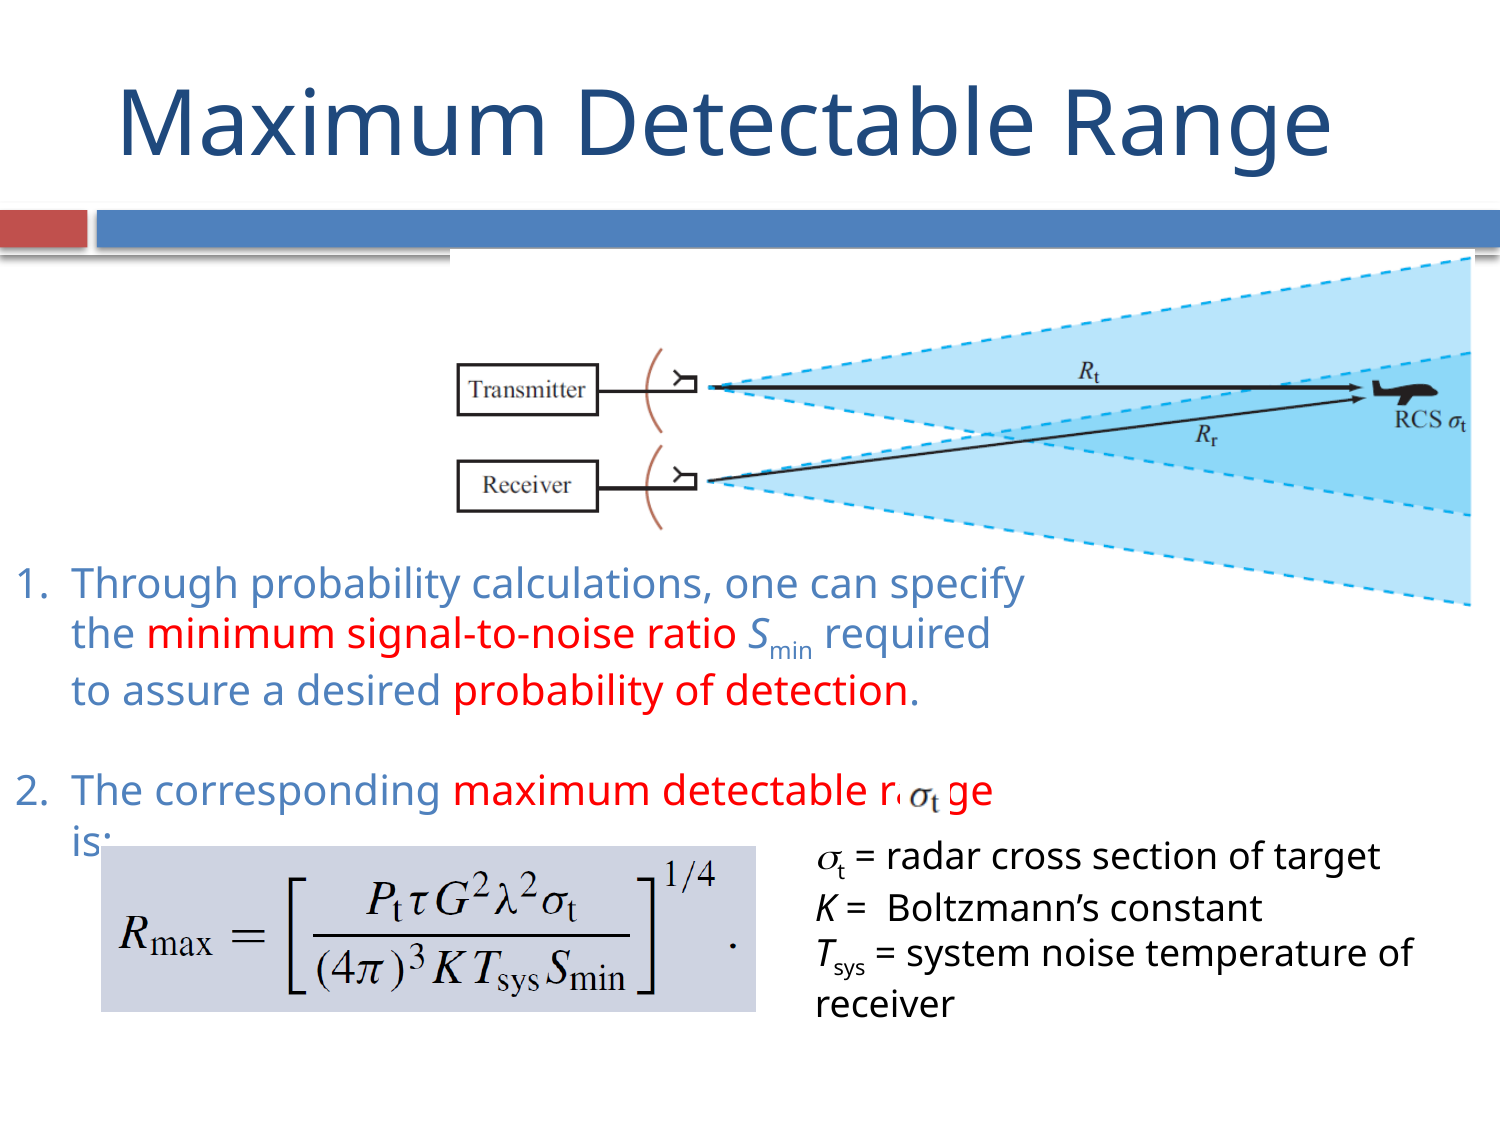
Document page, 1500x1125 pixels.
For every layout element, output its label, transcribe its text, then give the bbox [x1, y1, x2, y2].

text_box t = radar cross section of target K = Boltzmann’s constant Tsys = system noise temperature of receiver [799, 824, 1488, 1032]
title Maximum Detectable Range [100, 37, 1438, 200]
text_box [62, 749, 93, 811]
picture [99, 844, 758, 1013]
picture [899, 774, 951, 820]
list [449, 249, 1476, 617]
text_box Through probability calculations, one can specify the minimum signal-to-noise ratio Smin required to assure a desired probability of detection. The corresponding maximum detectable range is: [0, 549, 1050, 872]
